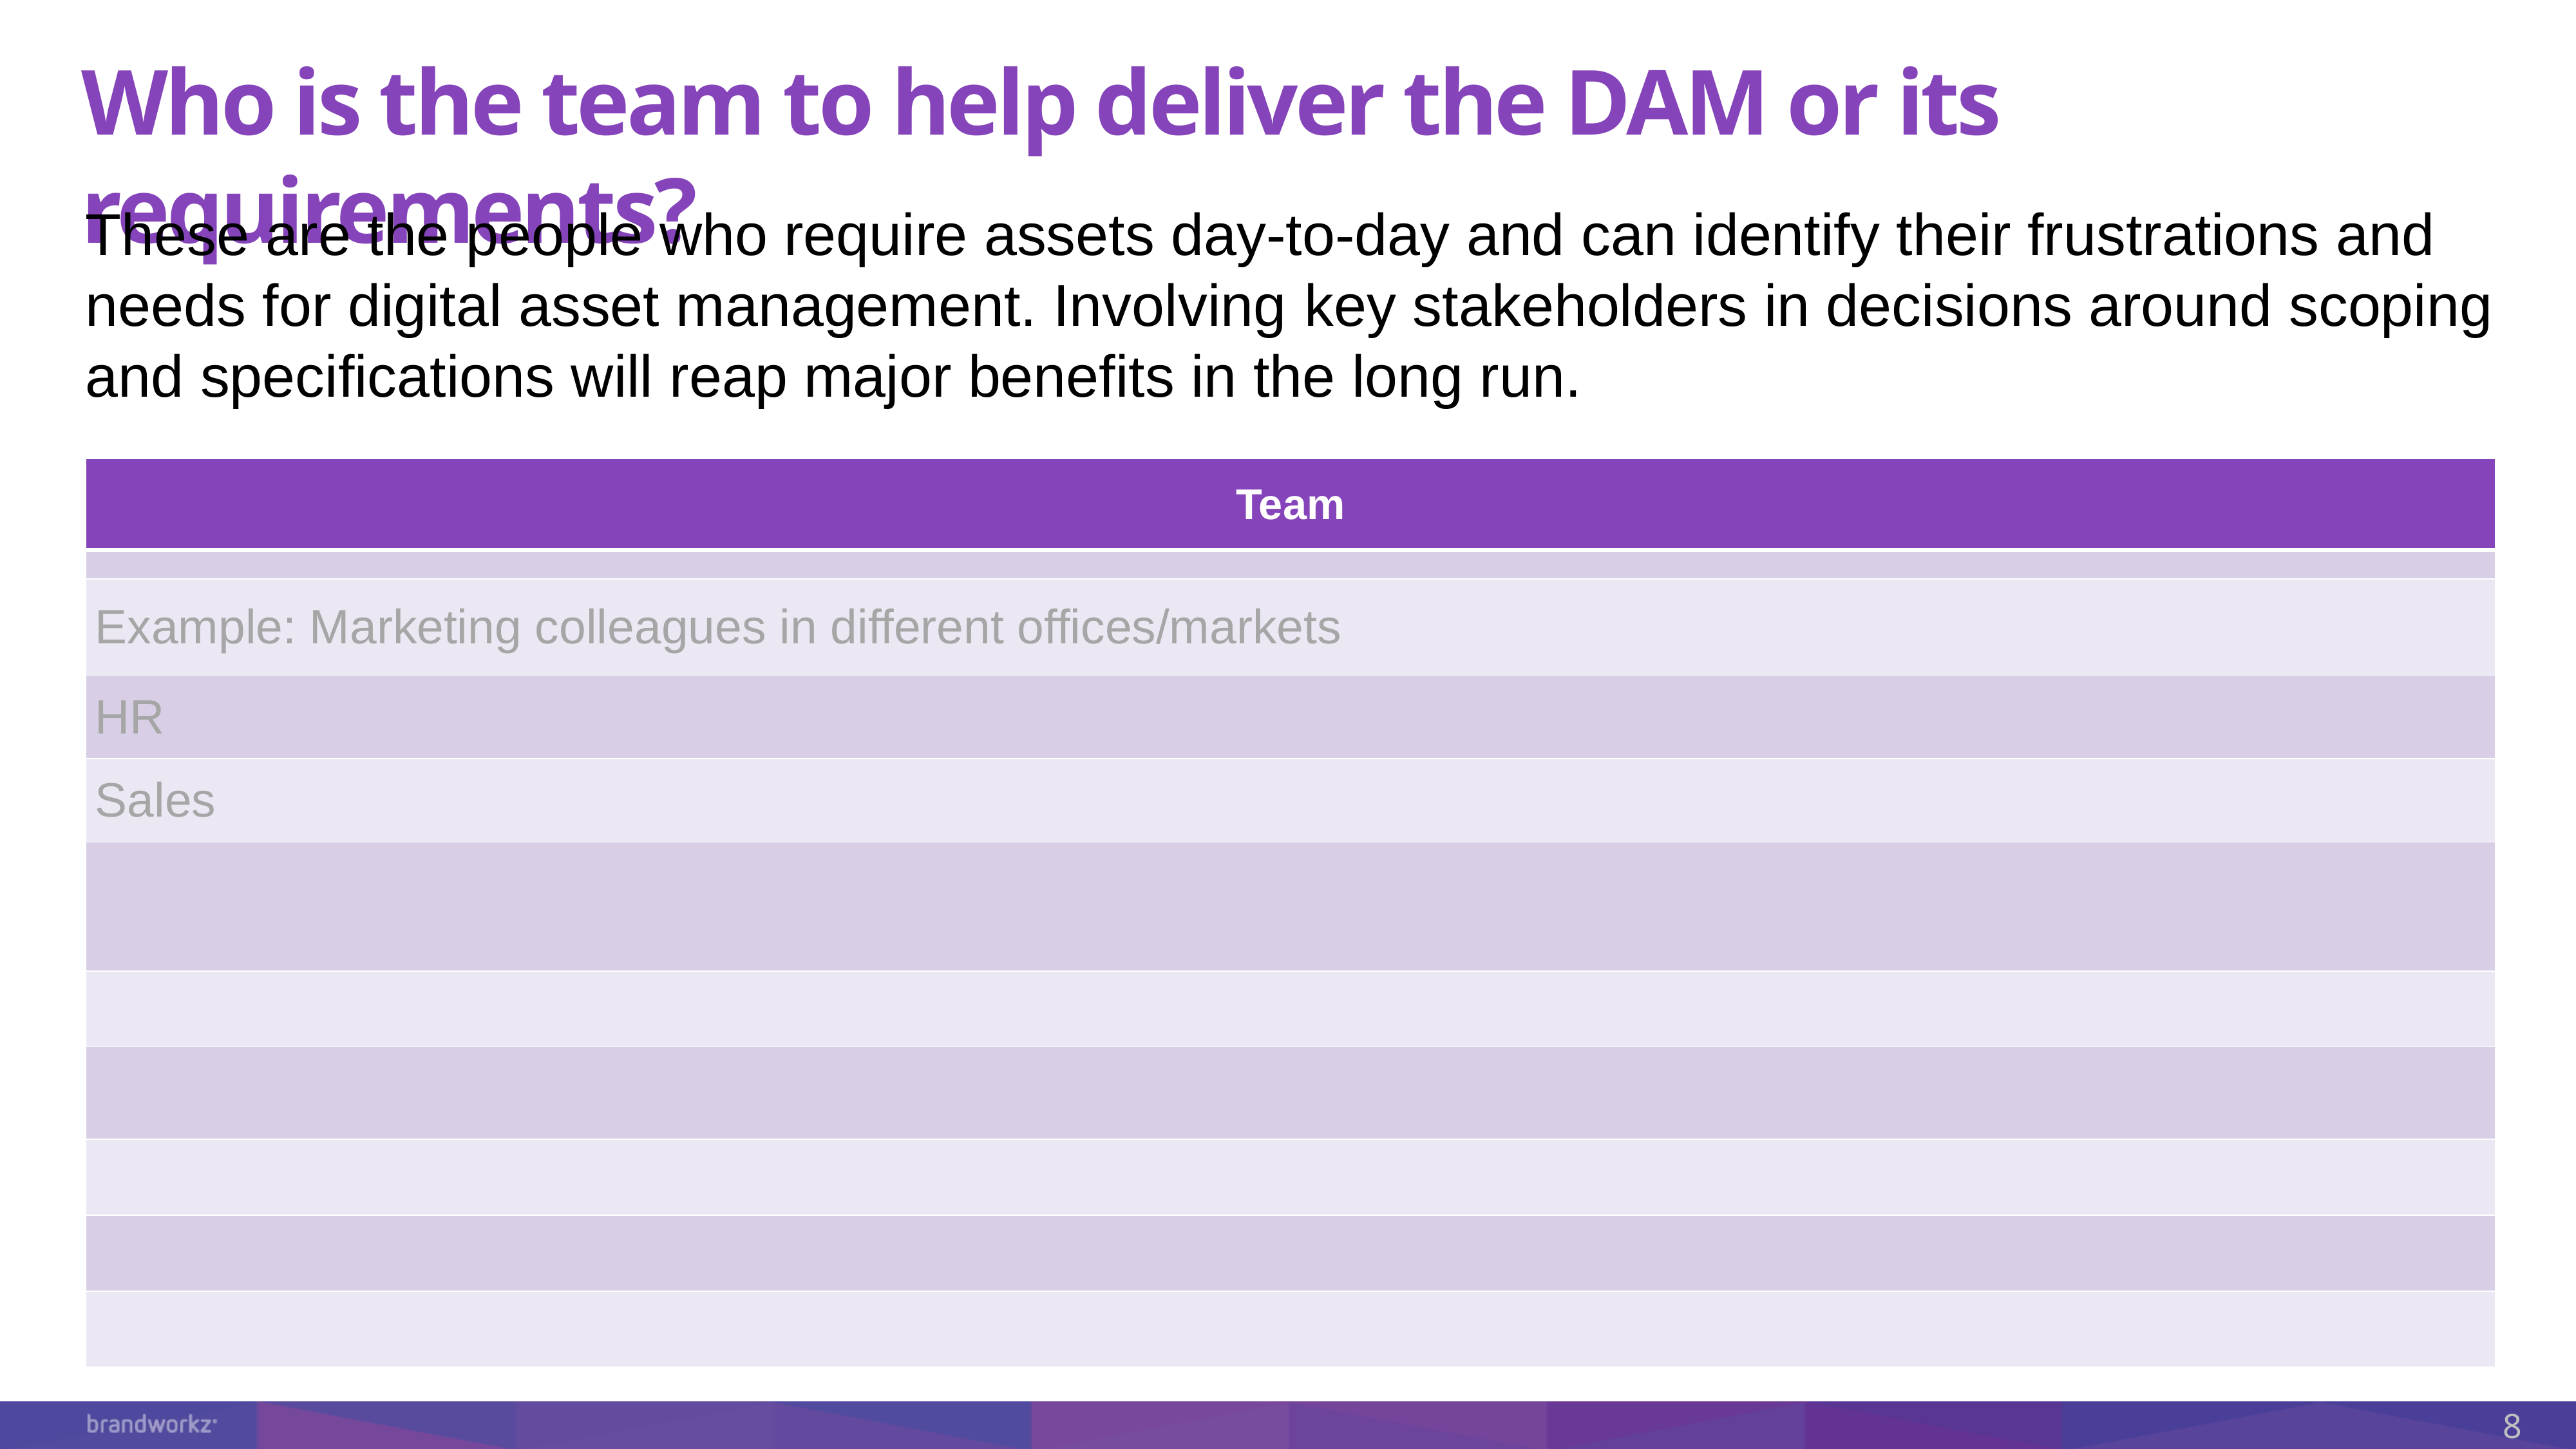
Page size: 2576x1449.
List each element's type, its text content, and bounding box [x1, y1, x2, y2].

list These are the people who require assets day-to-day and can identify their frustrations and needs for digital asset management. Involving key stakeholders in decisions around scoping and specifications will reap major benefits in the long run. [85, 196, 2496, 454]
table_cell Sales [86, 759, 2495, 842]
table_cell [86, 1140, 2495, 1215]
table_cell [86, 1047, 2495, 1139]
table_header Team [86, 459, 2495, 548]
title Who is the team to help deliver the DAM or its requirements? [81, 45, 2496, 166]
table_cell Example: Marketing colleagues in different offices/markets [86, 580, 2495, 675]
table_cell [86, 1216, 2495, 1291]
table_cell [86, 972, 2495, 1046]
table_cell HR [86, 676, 2495, 758]
table_cell [86, 552, 2495, 578]
table_cell [86, 1292, 2495, 1367]
picture [0, 1401, 2576, 1449]
table_cell [86, 842, 2495, 971]
